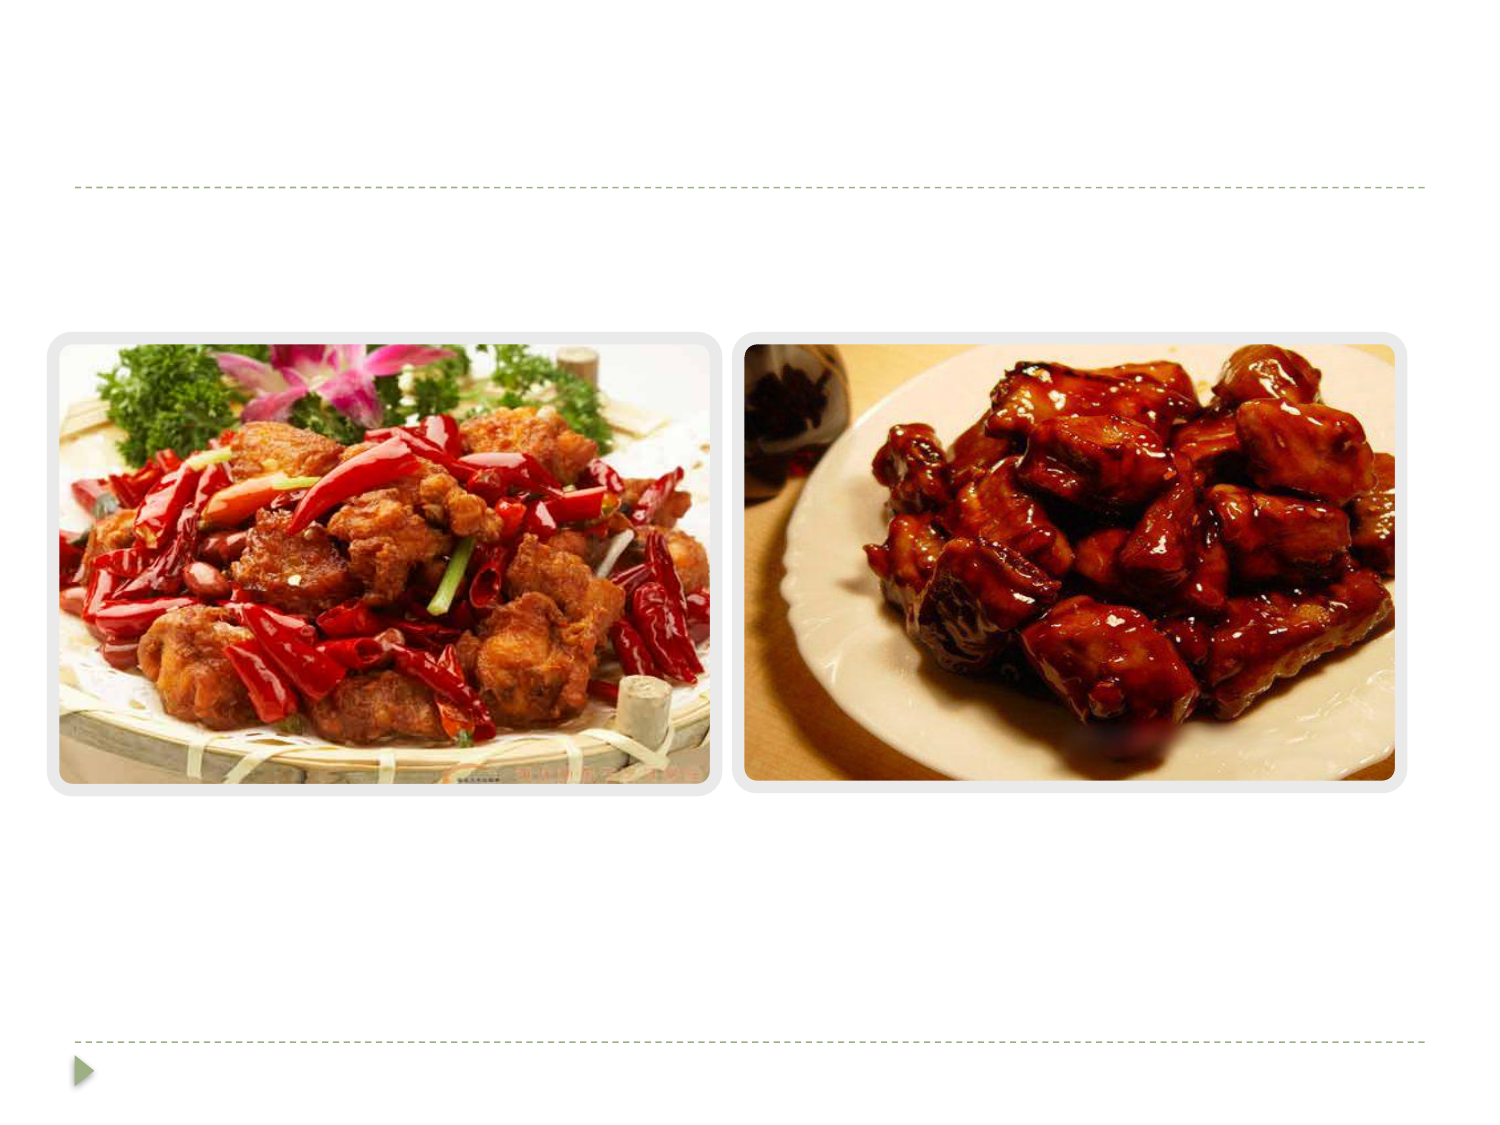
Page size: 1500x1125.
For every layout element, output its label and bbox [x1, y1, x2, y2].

list [52, 337, 717, 791]
list [737, 337, 1402, 788]
